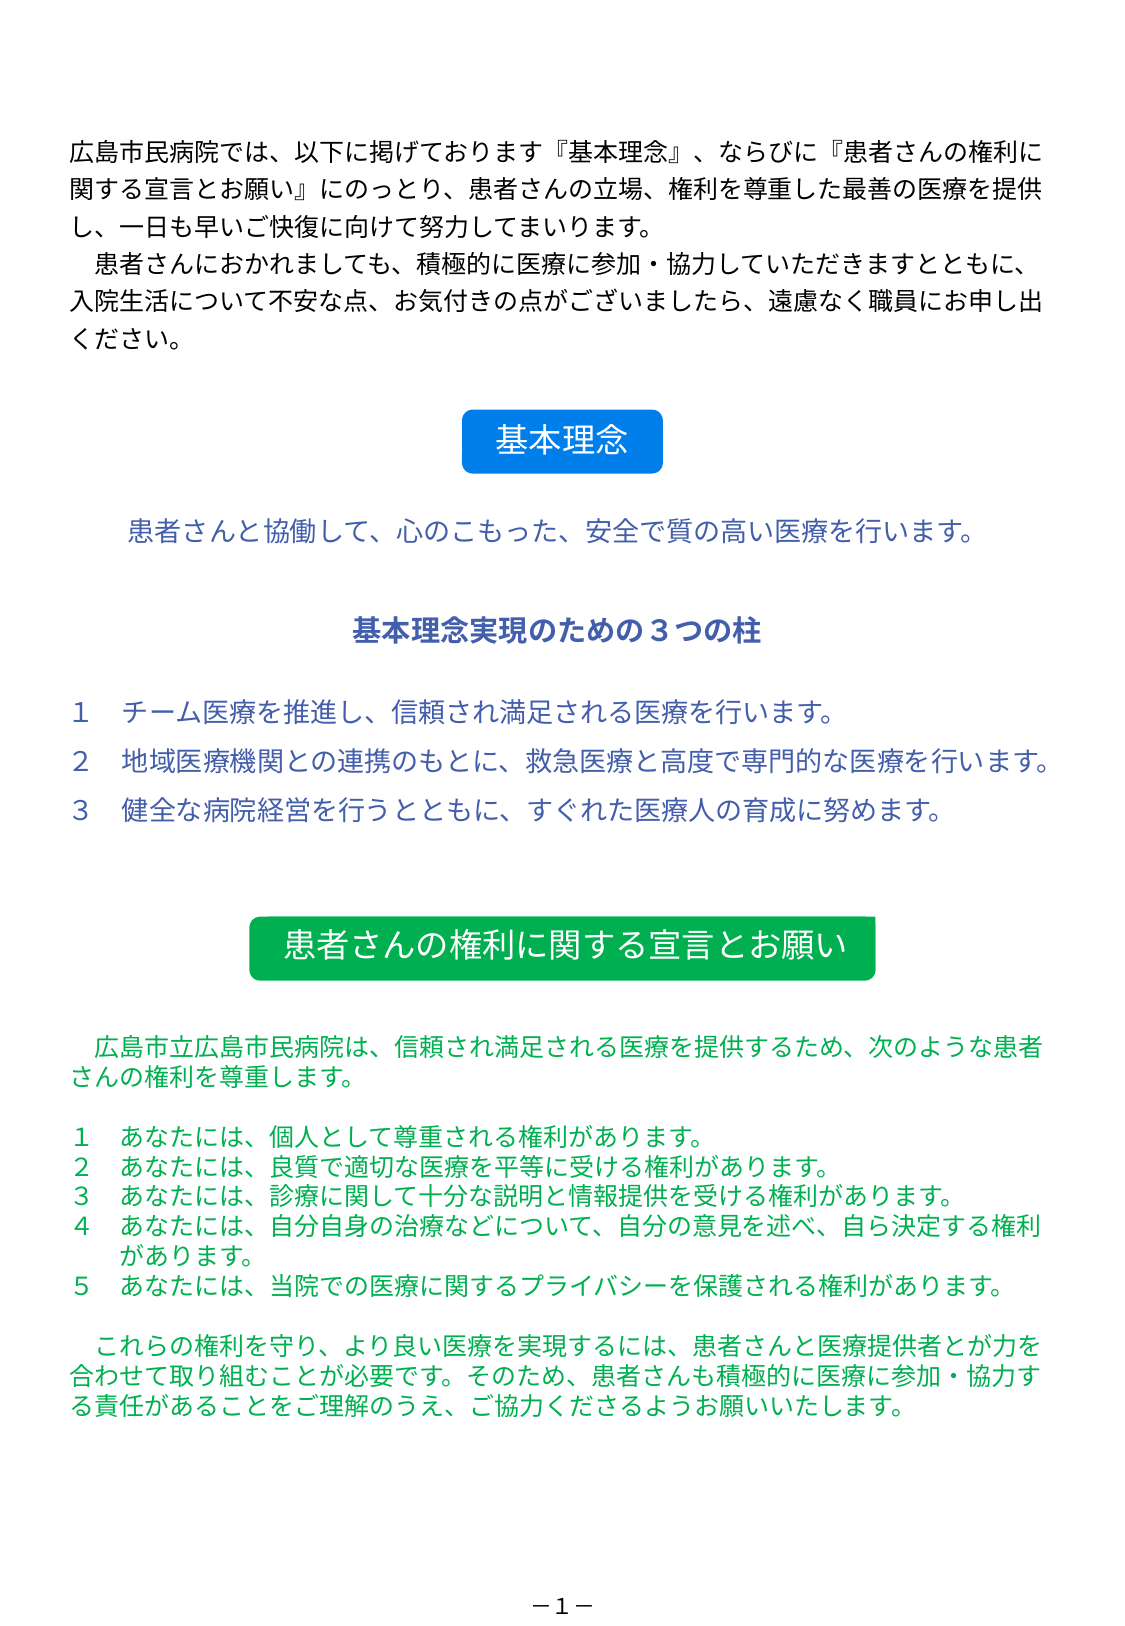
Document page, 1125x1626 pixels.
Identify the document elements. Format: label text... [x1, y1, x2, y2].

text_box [249, 916, 876, 981]
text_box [461, 409, 664, 474]
text_box 広島市立広島市民病院は、信頼され満足される医療を提供するため、次のような患者さんの権利を尊重します。 １ あなたには、個人として尊重される権利があります。 ２ あなたには、良質で適切な医療を平等に受ける権利があります。 ３ あなたには、診療に関して十分な説明と情報提供を受ける権利があります。 ４ あなたには、自分自身の治療などについて、自分の意見を述べ、自ら決定する権利 があります。 ５ あなたには、当院での医療に関するプライバシーを保護される権利があります。 これらの権利を守り、より良い医療を実現するには、患者さんと医療提供者とが力を合わせて取り組むことが必要です。そのため、患者さんも積極的に医療に参加・協力する責任があることをご理解のうえ、ご協力くださるようお願いいたします。 [54, 1023, 1061, 1428]
text_box －１－ [515, 1585, 610, 1625]
text_box 広島市民病院では、以下に掲げております『基本理念』、ならびに『患者さんの権利に関する宣言とお願い』にのっとり、患者さんの立場、権利を尊重した最善の医療を提供し、一日も早いご快復に向けて努力してまいります。 患者さんにおかれましても、積極的に医療に参加・協力していただきますとともに、入院生活について不安な点、お気付きの点がございましたら、遠慮なく職員にお申し出ください。 [54, 121, 1061, 361]
text_box 患者さんと協働して、心のこもった、安全で質の高い医療を行います。 基本理念実現のための３つの柱 １ チーム医療を推進し、信頼され満足される医療を行います。 ２ 地域医療機関との連携のもとに、救急医療と高度で専門的な医療を行います。 ３ 健全な病院経営を行うとともに、すぐれた医療人の育成に努めます。 [53, 507, 1062, 833]
